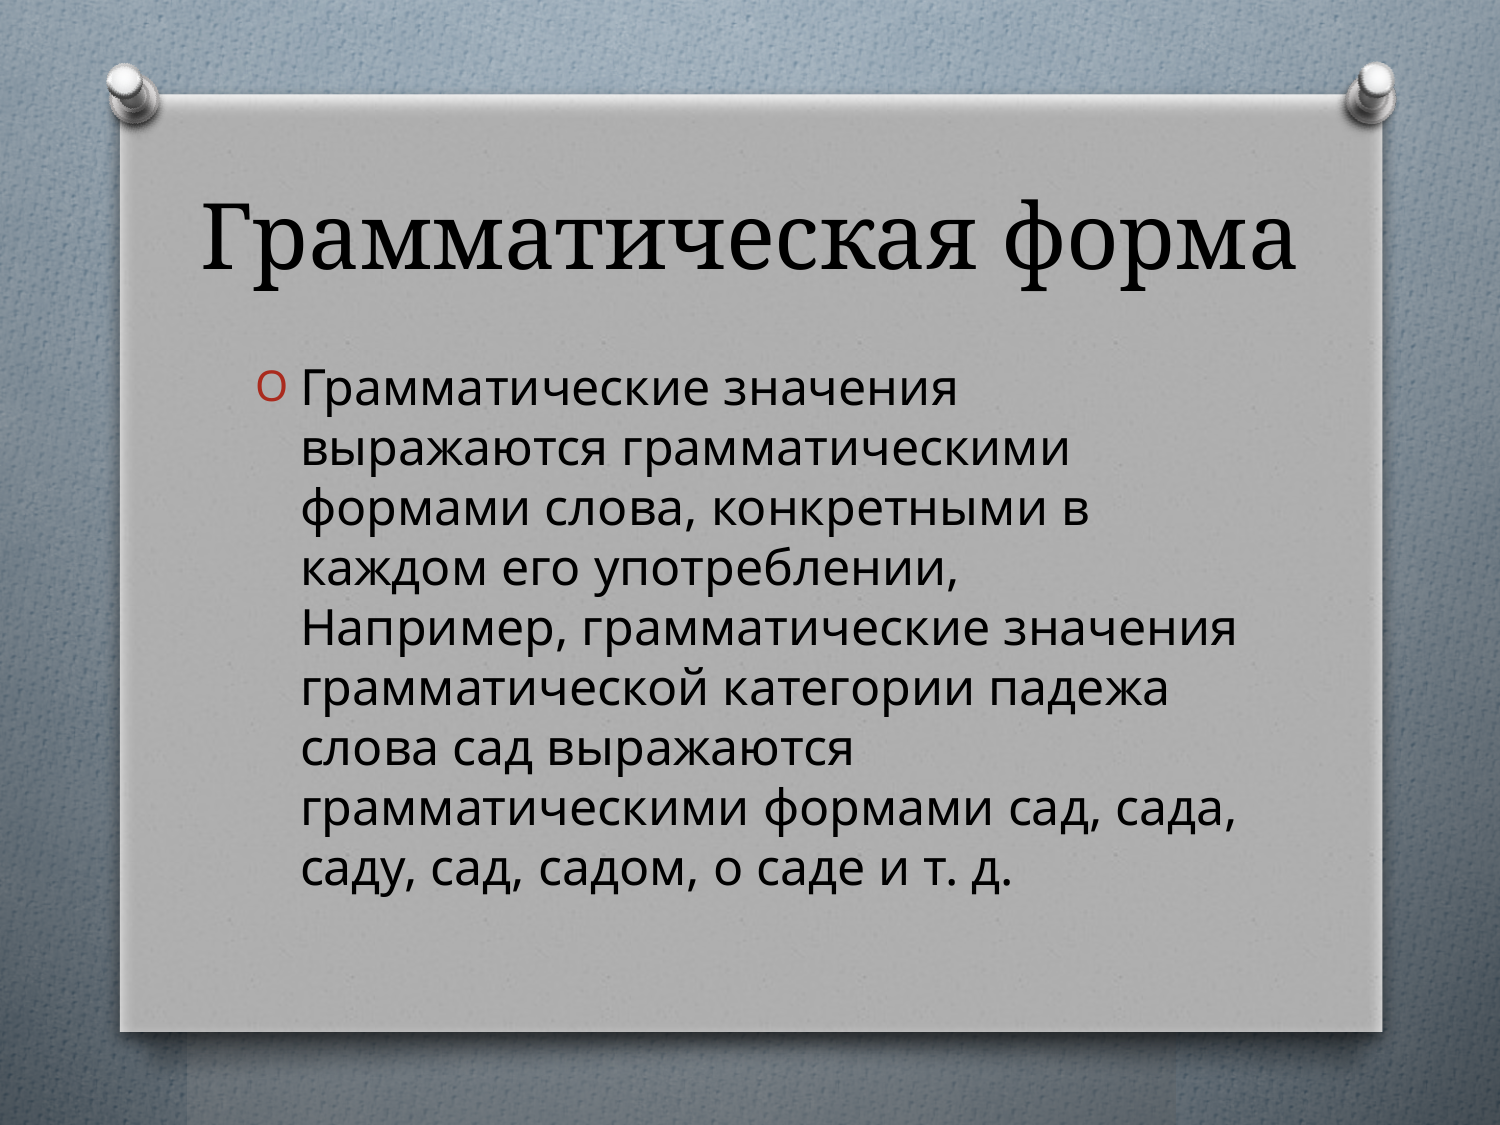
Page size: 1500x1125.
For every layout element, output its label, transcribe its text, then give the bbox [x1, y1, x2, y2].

picture [1317, 35, 1439, 156]
list Грамматические значения выражаются грамматическими формами слова, конкретными в каждом его употреблении, Например, грамматические значения грамматической категории падежа слова сад выражаются грамматическими формами сад, сада, саду, сад, садом, о саде и т. д. [240, 347, 1257, 939]
picture [75, 29, 198, 153]
title Грамматическая форма [179, 134, 1323, 332]
